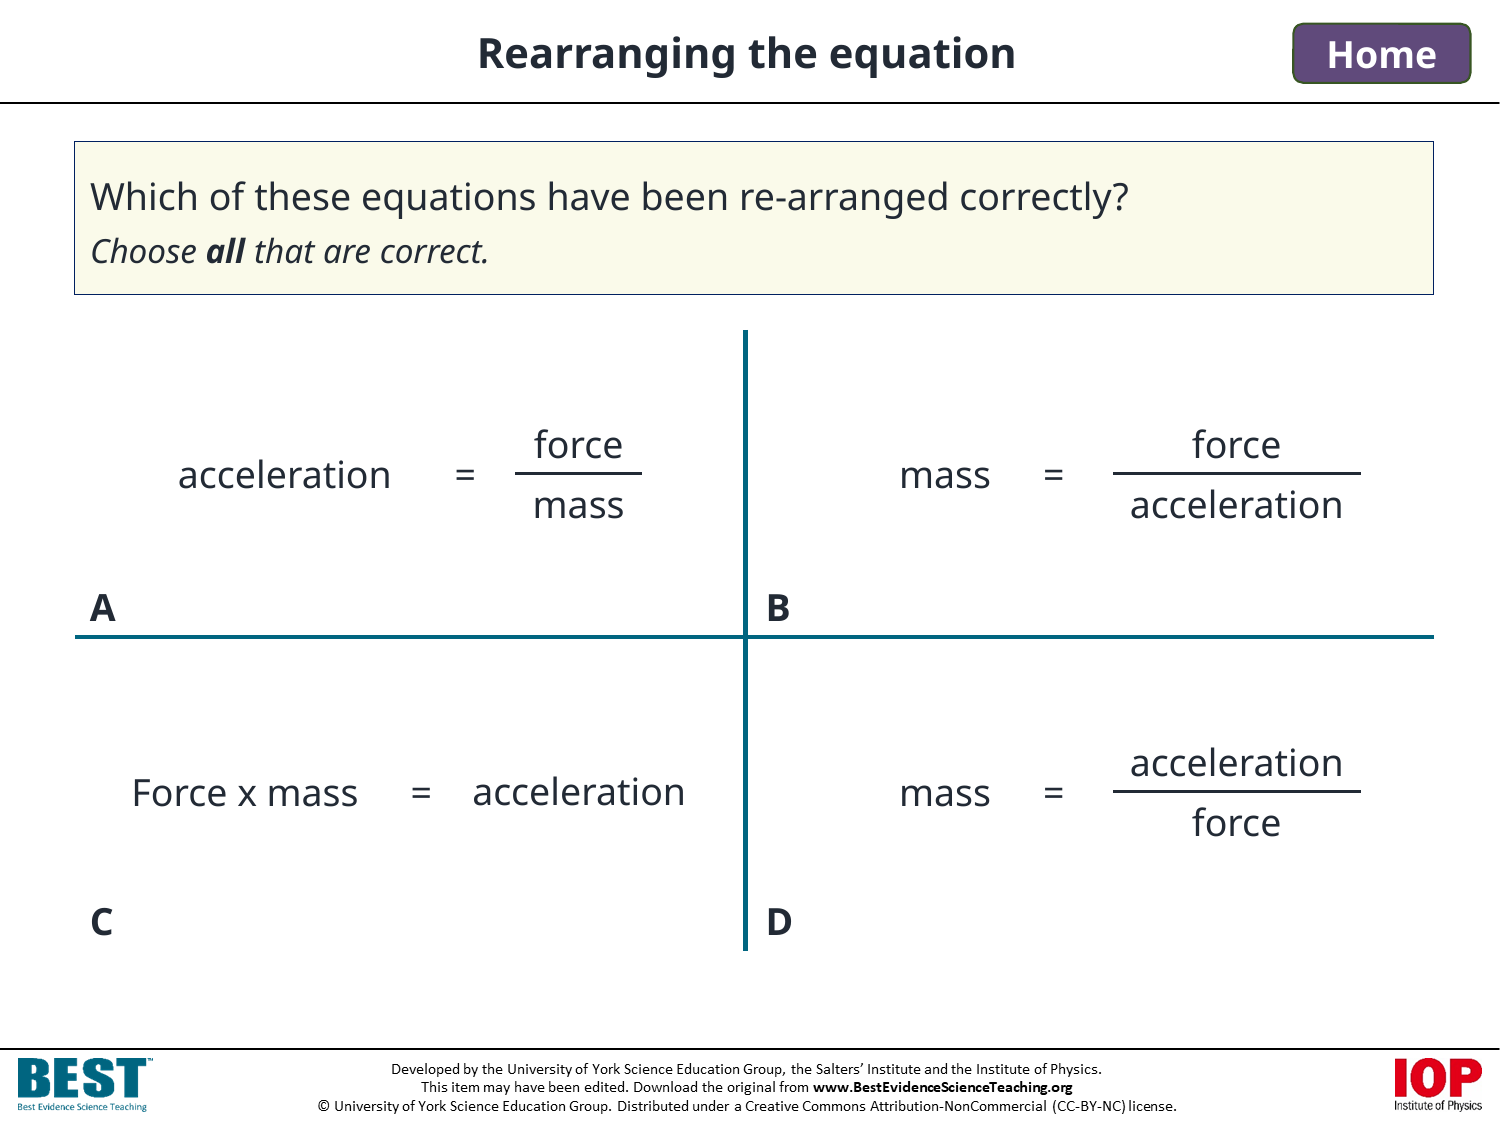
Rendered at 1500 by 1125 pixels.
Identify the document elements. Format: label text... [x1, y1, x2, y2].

text_box Home [1292, 22, 1472, 84]
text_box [74, 330, 1435, 951]
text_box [813, 413, 1367, 535]
picture [0, 102, 1500, 1125]
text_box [87, 760, 709, 823]
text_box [813, 731, 1367, 853]
text_box Rearranging the equation [23, 4, 1471, 99]
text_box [153, 413, 644, 535]
